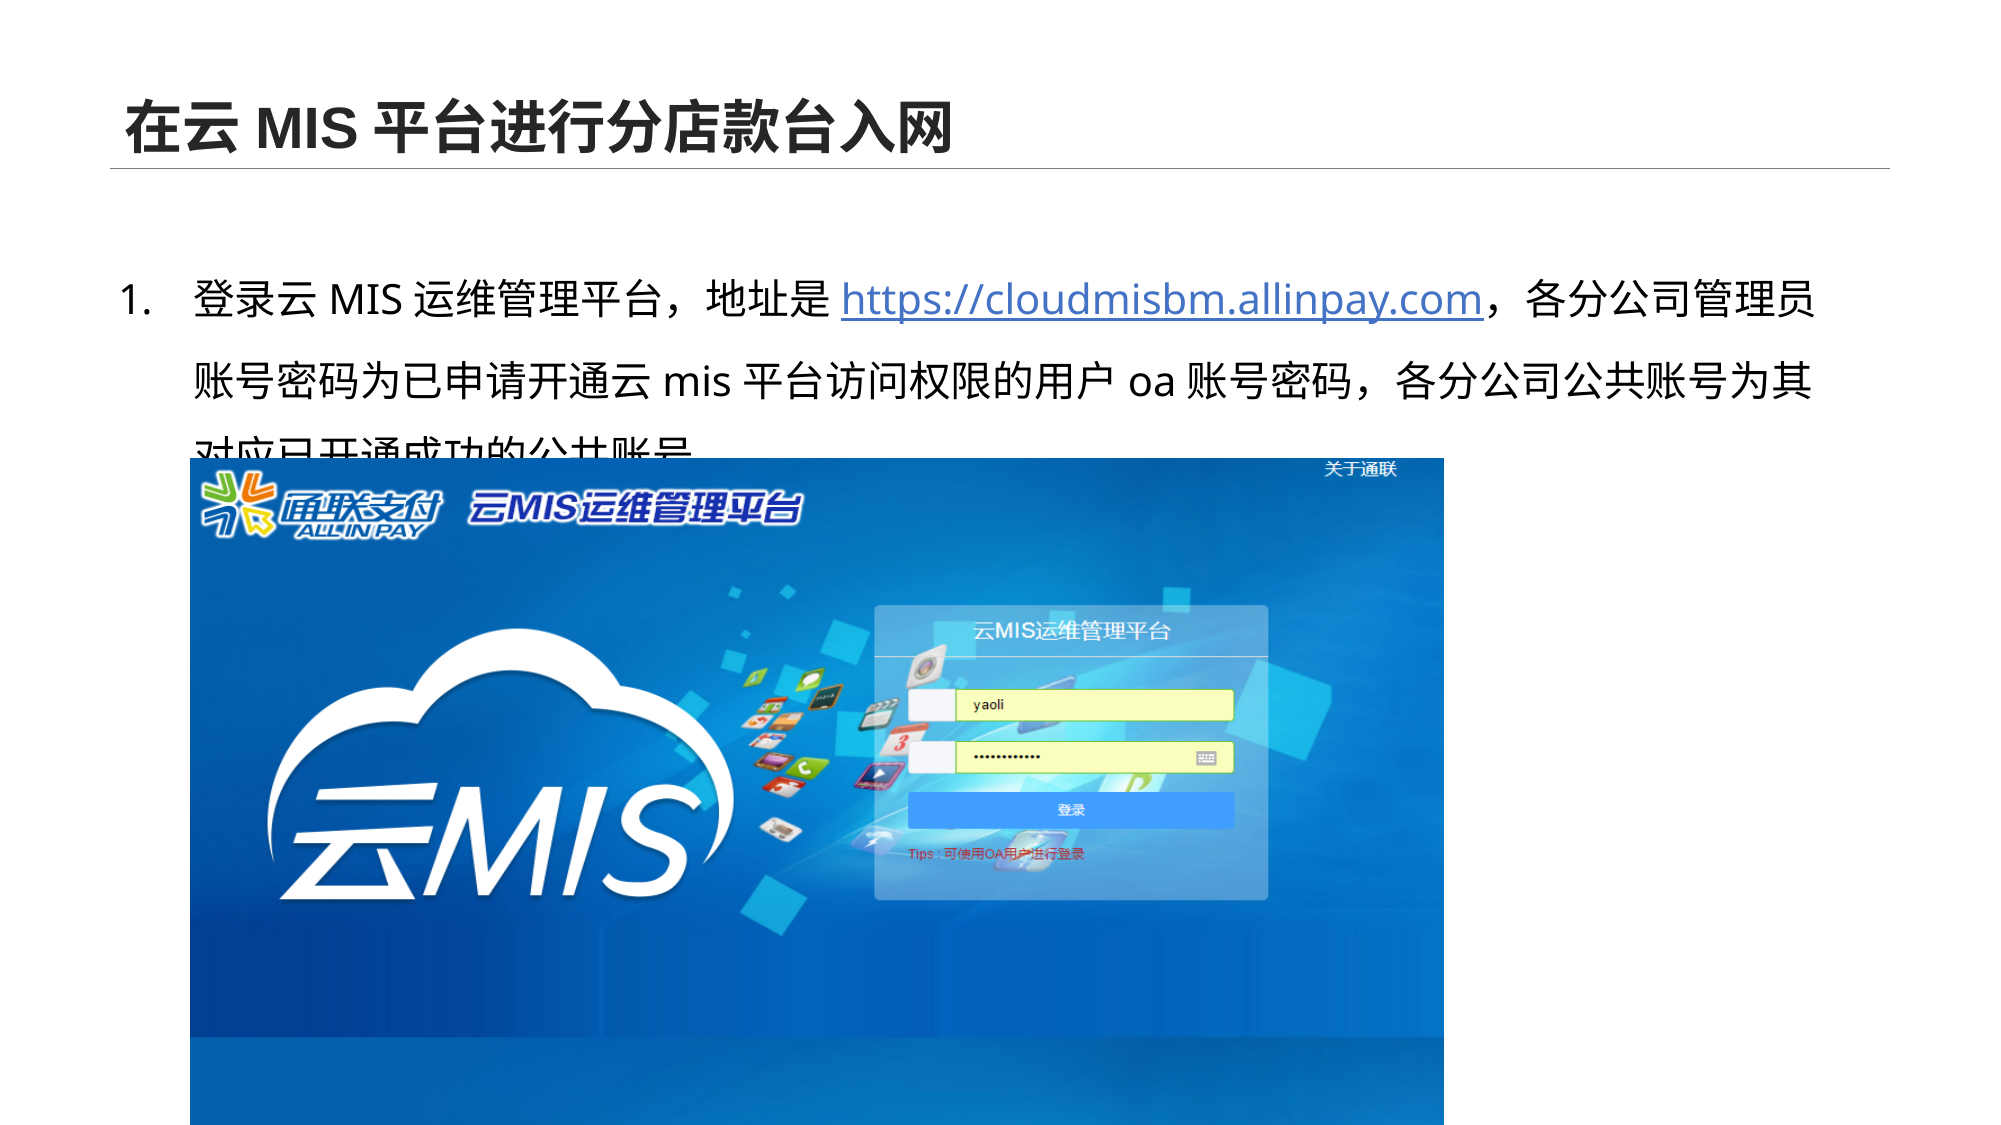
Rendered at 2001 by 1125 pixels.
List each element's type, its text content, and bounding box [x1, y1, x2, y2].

text_box 在云MIS平台进行分店款台入网 [109, 0, 1890, 169]
text_box 登录云MIS运维管理平台，地址是https://cloudmisbm.allinpay.com，各分公司管理员账号密码为已申请开通云mis平台访问权限的用户oa账号密码，各分公司公共账号为其对应已开通成功的公共账号。 [103, 236, 1850, 488]
picture [190, 458, 1444, 1125]
